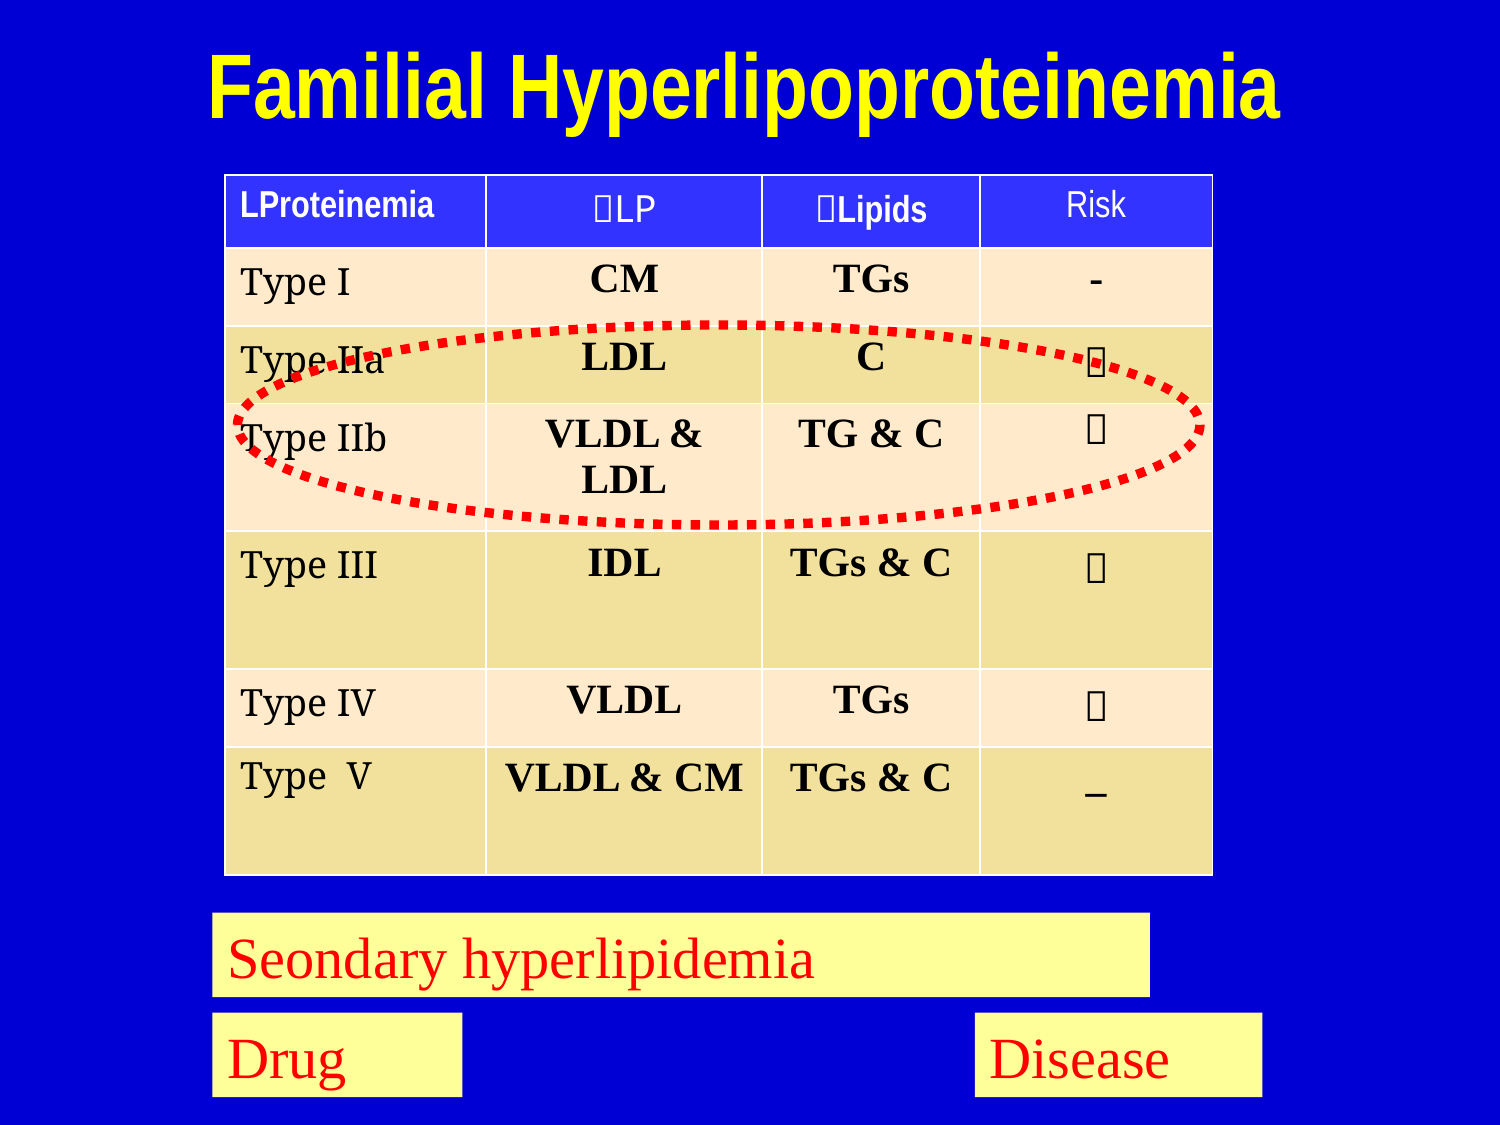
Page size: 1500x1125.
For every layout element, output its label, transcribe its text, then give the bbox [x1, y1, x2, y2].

table_header LP [487, 176, 761, 247]
table_cell Type IIa [226, 327, 485, 403]
table_cell TG & C [763, 510, 979, 530]
table_cell VLDL [487, 670, 761, 746]
table_header Lipids [763, 176, 979, 247]
table_cell VLDL & LDL [487, 513, 761, 530]
table_cell Type IV [226, 670, 485, 746]
table_cell CM [487, 249, 761, 325]
table_cell  [981, 532, 1212, 668]
table_cell TGs & C [763, 748, 979, 874]
table_cell  [981, 404, 1212, 530]
table_cell LDL [487, 327, 566, 337]
text_box Seondary hyperlipidemia [212, 912, 1150, 998]
table_cell - [981, 249, 1212, 325]
text_box Familial Hyperlipoproteinemia [192, 24, 1318, 144]
text_box [235, 322, 1202, 528]
table_cell TGs & C [763, 532, 979, 668]
table_cell Type I [226, 249, 485, 325]
table_cell TGs [763, 670, 979, 746]
table_header Risk [981, 176, 1212, 247]
table_cell IDL [487, 532, 761, 668]
table_cell VLDL & CM [487, 748, 761, 874]
table_cell C [870, 327, 979, 340]
table_header LProteinemia [226, 176, 485, 247]
table_cell Type IIb [226, 404, 485, 530]
table_cell Type III [226, 532, 485, 668]
table_cell Type V [226, 748, 485, 874]
table_cell _ [981, 748, 1212, 874]
text_box Disease [974, 1012, 1263, 1098]
table_cell  [981, 327, 1212, 403]
table_cell  [981, 670, 1212, 746]
table_cell TGs [763, 249, 979, 325]
text_box Drug [212, 1012, 463, 1098]
